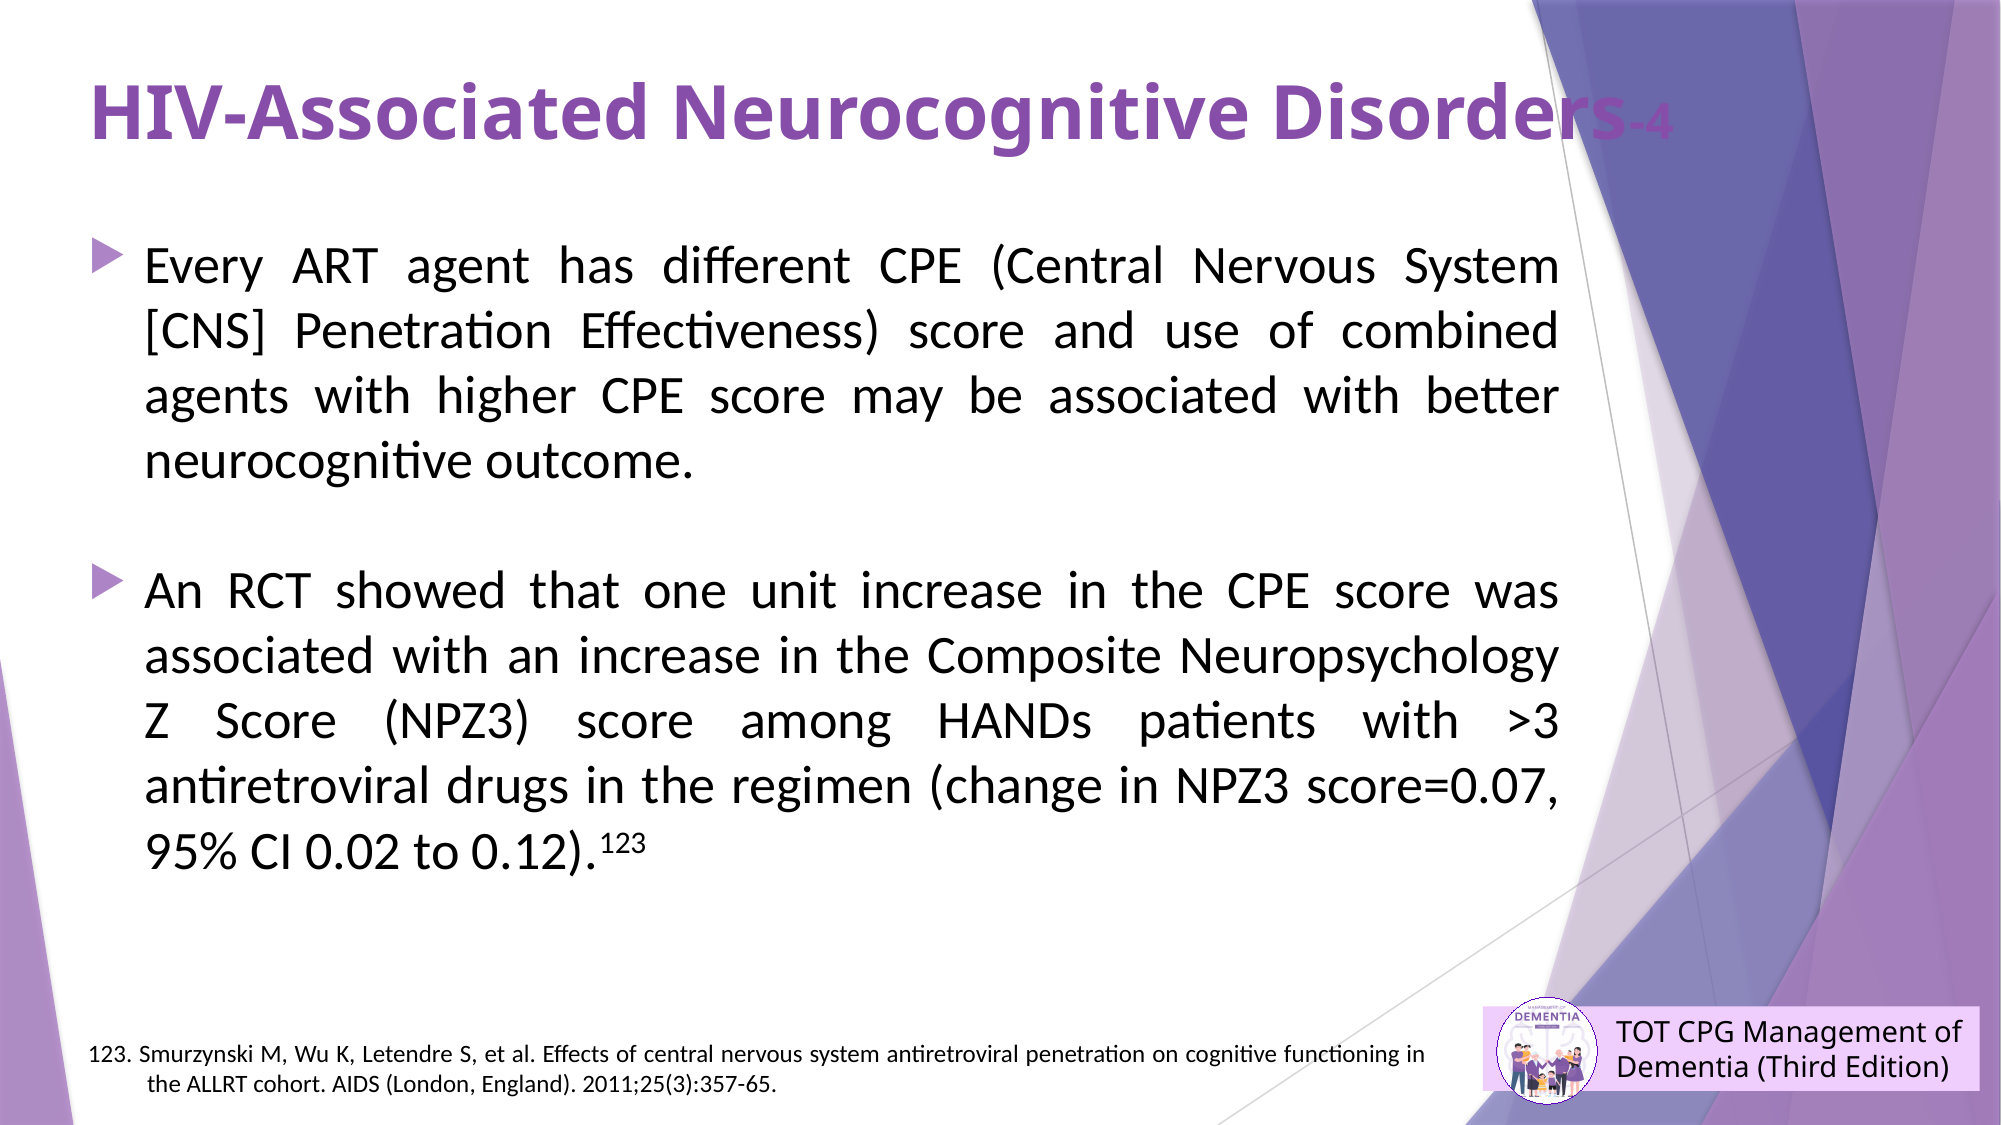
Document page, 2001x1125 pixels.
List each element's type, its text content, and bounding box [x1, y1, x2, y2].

title HIV-Associated Neurocognitive Disorders-4 [73, 57, 1800, 267]
text_box 123. Smurzynski M, Wu K, Letendre S, et al. Effects of central nervous system antiretroviral penetration on cognitive functioning in the ALLRT cohort. AIDS (London, England). 2011;25(3):357-65. [73, 1029, 1444, 1105]
list Every ART agent has different CPE (Central Nervous System [CNS] Penetration Effectiveness) score and use of combined agents with higher CPE score may be associated with better neurocognitive outcome. An RCT showed that one unit increase in the CPE score was associated with an increase in the Composite Neuropsychology Z Score (NPZ3) score among HANDs patients with >3 antiretroviral drugs in the regimen (change in NPZ3 score=0.07, 95% CI 0.02 to 0.12).123 [73, 221, 1578, 1042]
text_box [1482, 996, 1981, 1105]
